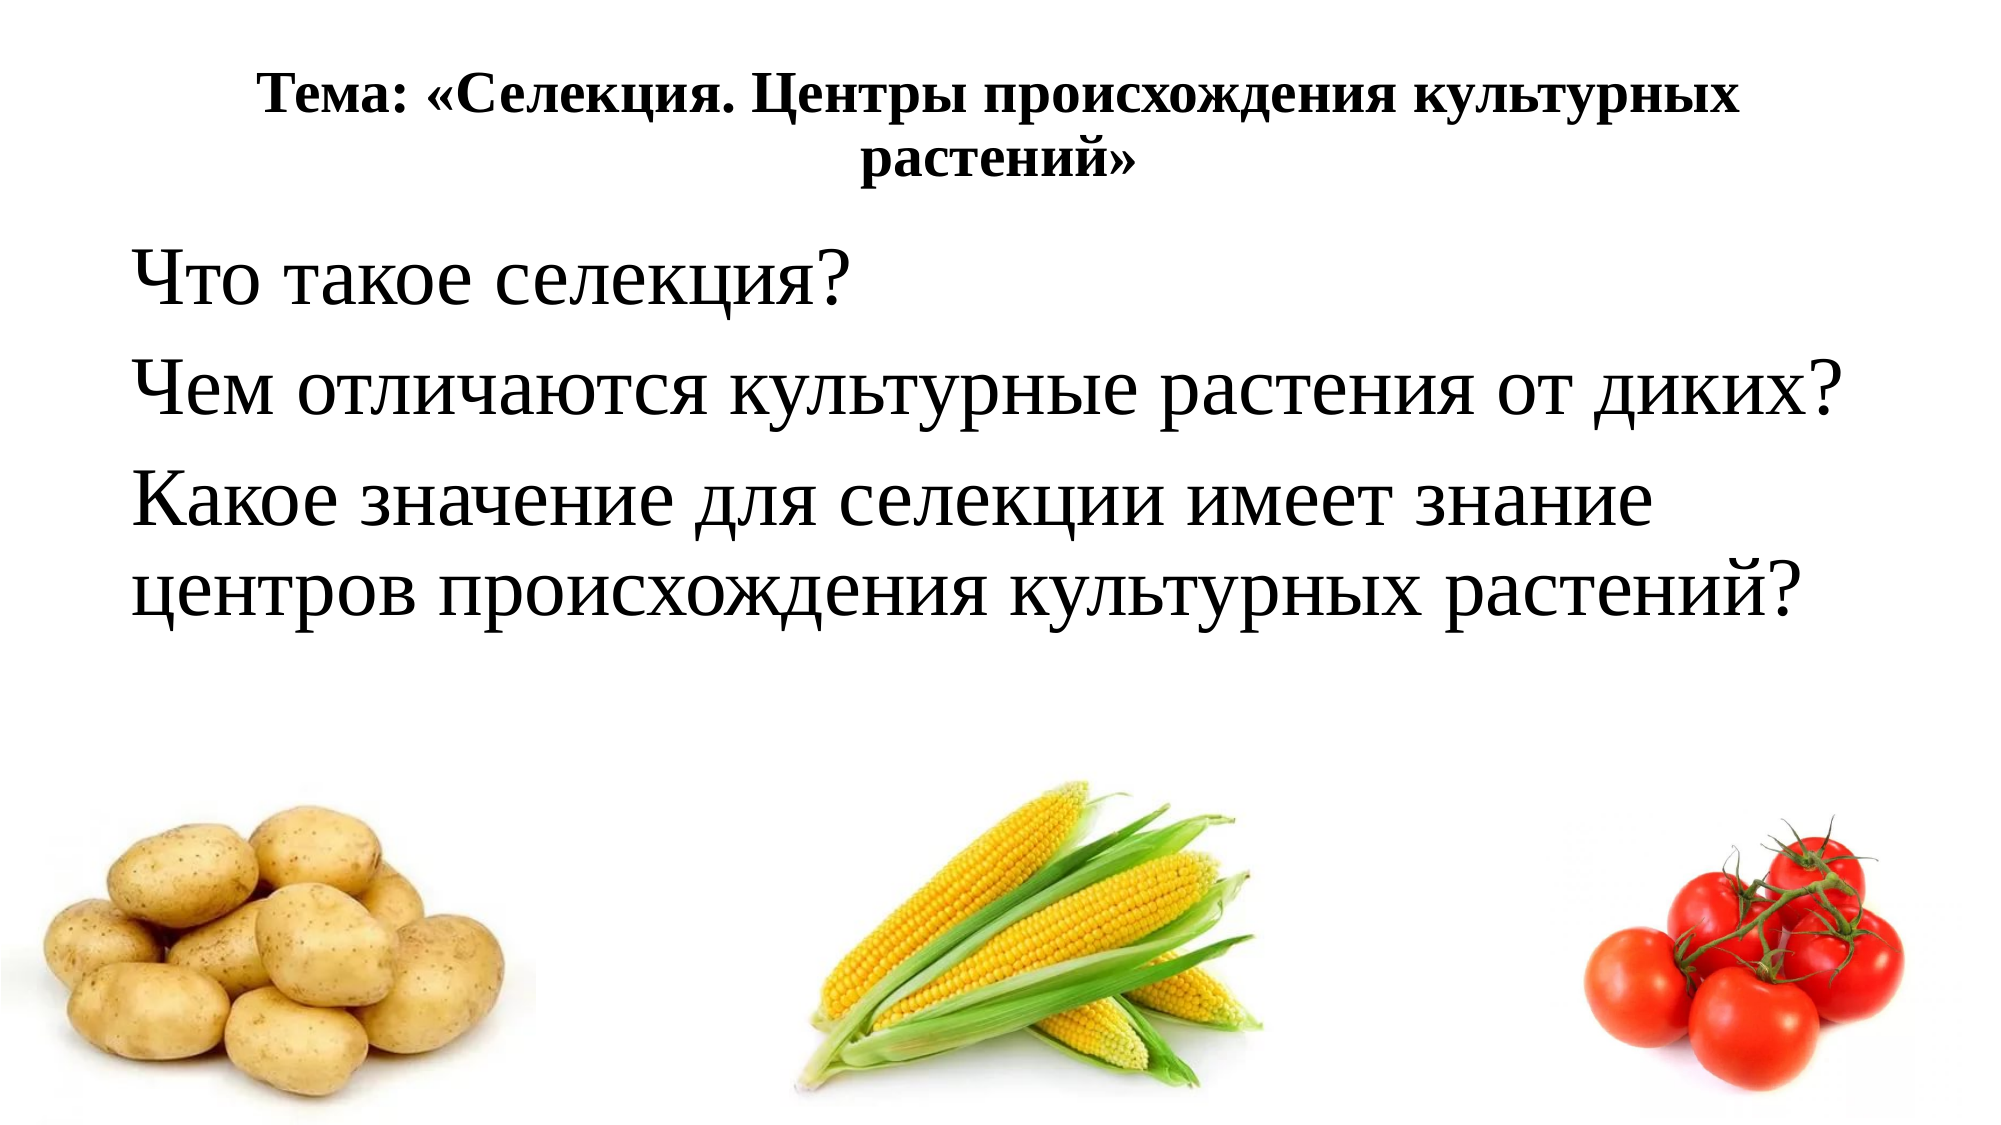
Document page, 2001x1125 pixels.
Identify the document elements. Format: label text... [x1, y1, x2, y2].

list Что такое селекция? Чем отличаются культурные растения от диких? Какое значение для селекции имеет знание центров происхождения культурных растений? [116, 224, 1966, 1014]
title Тема: «Селекция. Центры происхождения культурных растений» [137, 52, 1863, 224]
picture [1536, 796, 1966, 1118]
picture [1, 765, 536, 1125]
picture [780, 753, 1277, 1125]
